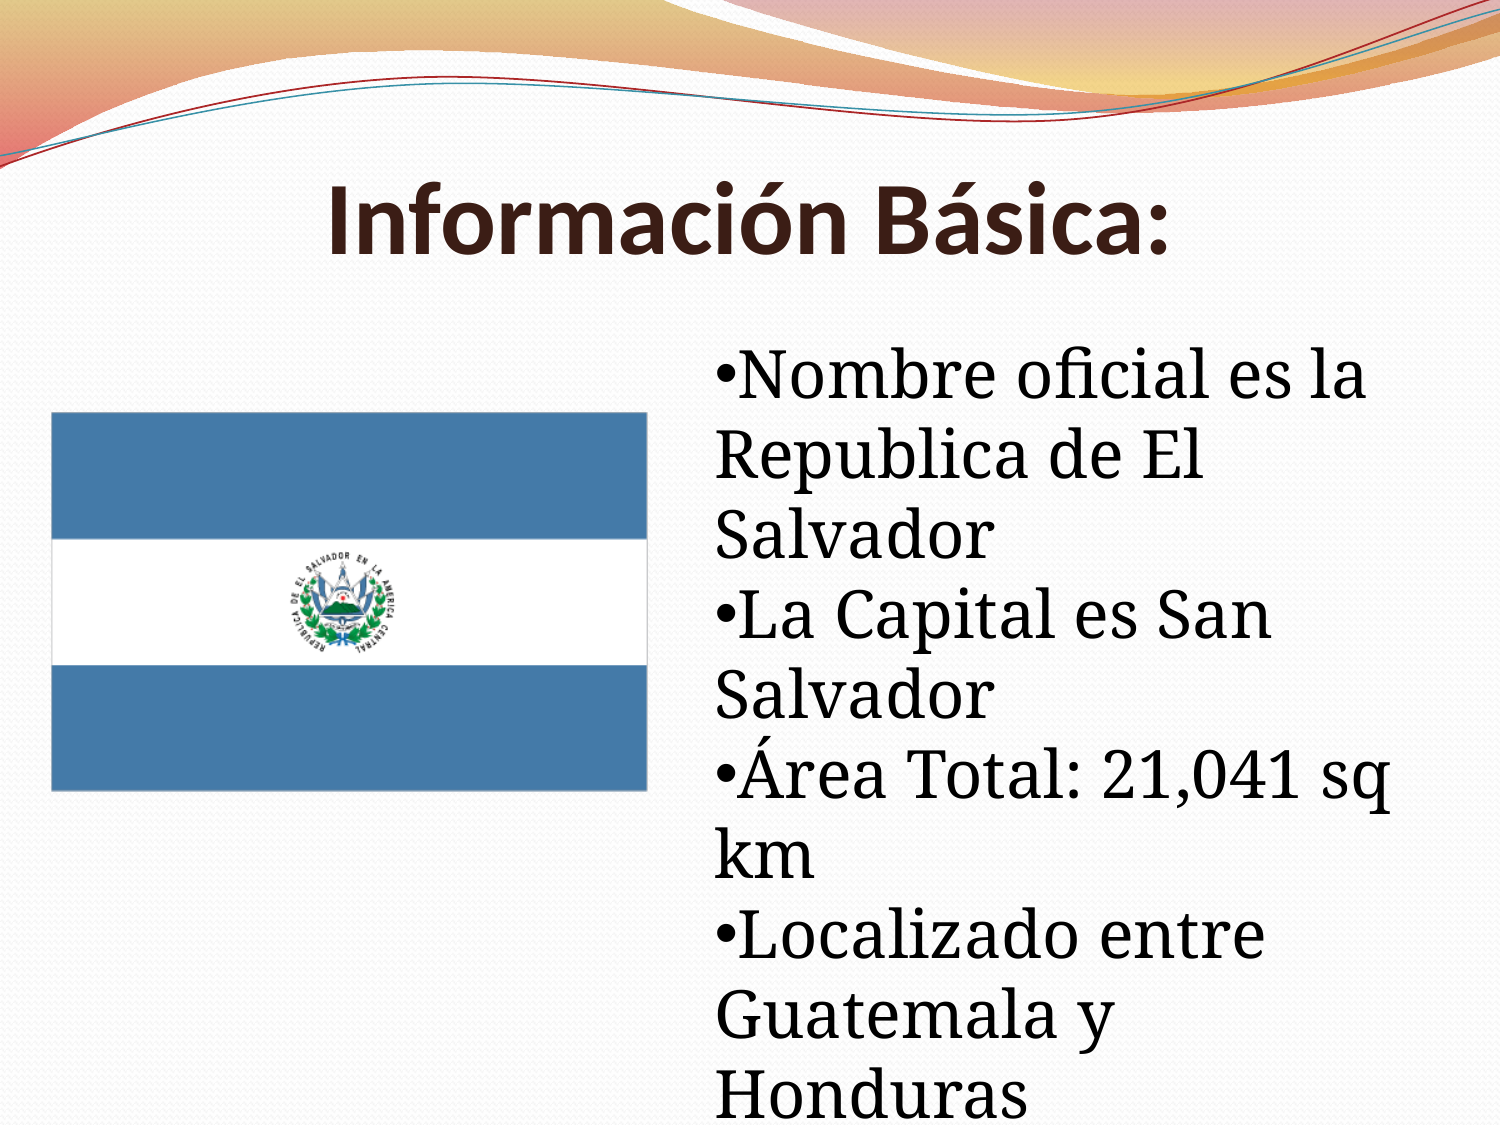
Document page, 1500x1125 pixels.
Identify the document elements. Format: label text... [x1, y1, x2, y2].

title Información Básica: [75, 87, 1425, 275]
text_box Nombre oficial es la Republica de El Salvador La Capital es San Salvador Área Total: 21,041 sq km Localizado entre Guatemala y Honduras “La Tierra de los Volcanes” [699, 324, 1450, 1125]
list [49, 412, 648, 792]
